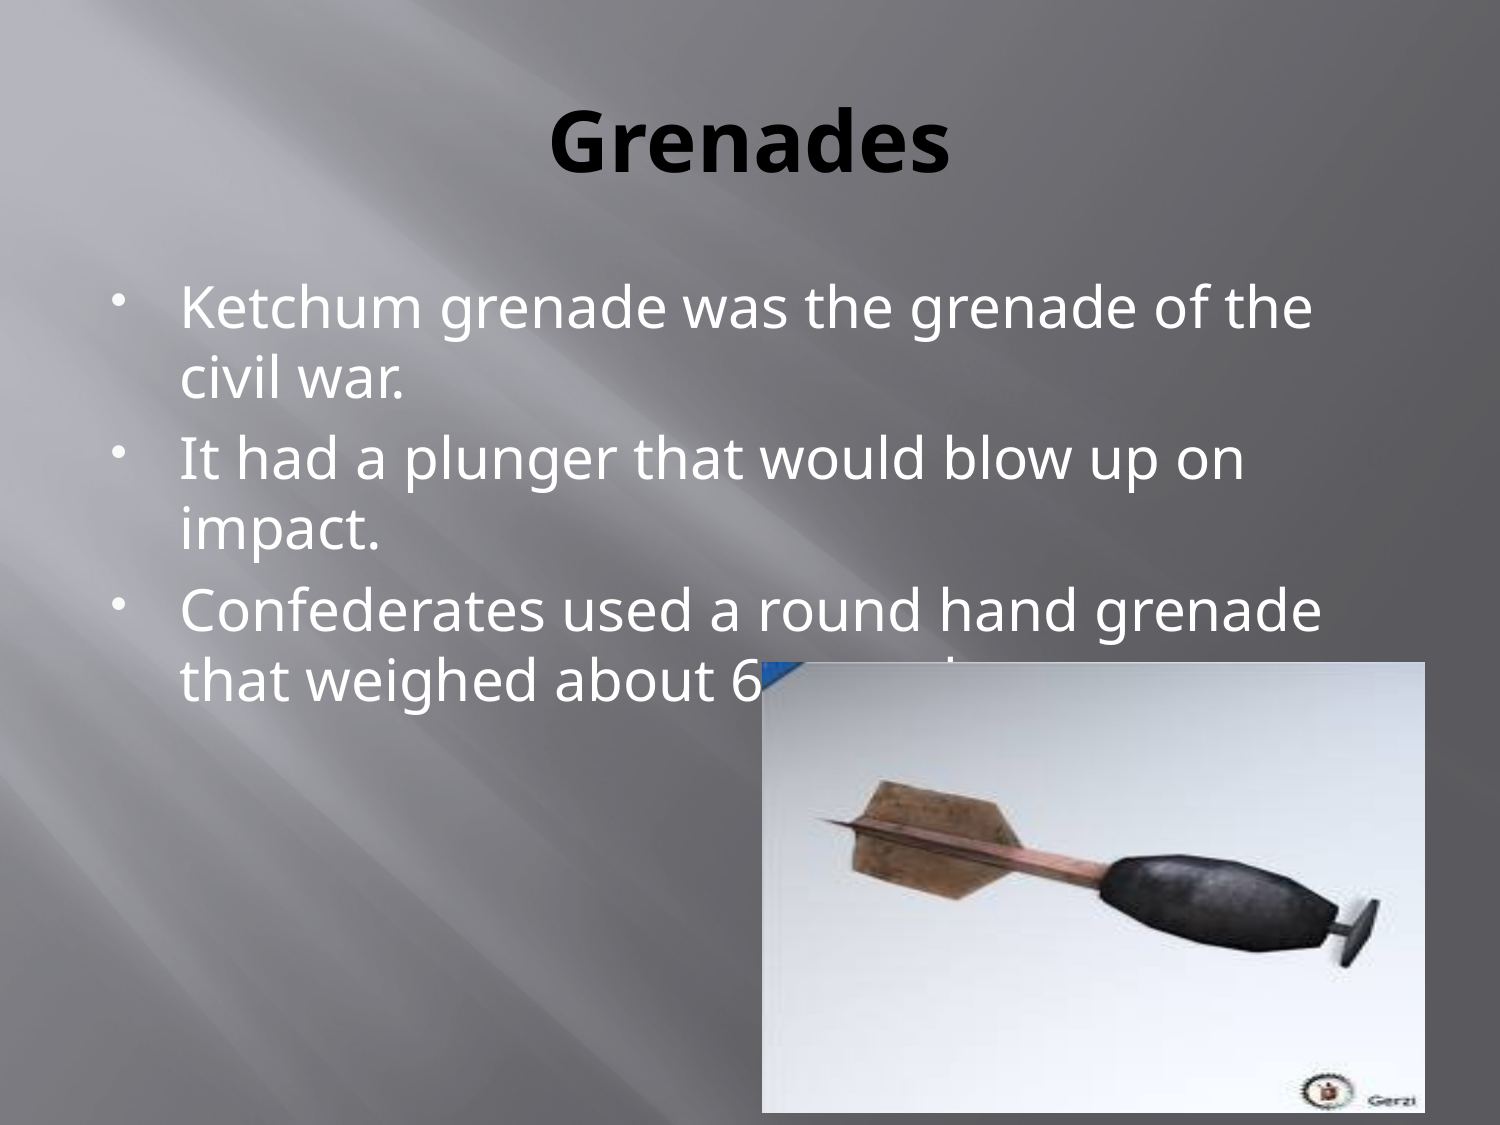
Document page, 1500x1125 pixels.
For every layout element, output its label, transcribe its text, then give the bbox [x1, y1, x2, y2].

title Grenades [75, 45, 1425, 233]
list Ketchum grenade was the grenade of the civil war. It had a plunger that would blow up on impact. Confederates used a round hand grenade that weighed about 6 pounds. [75, 262, 1425, 1035]
picture [762, 662, 1426, 1113]
